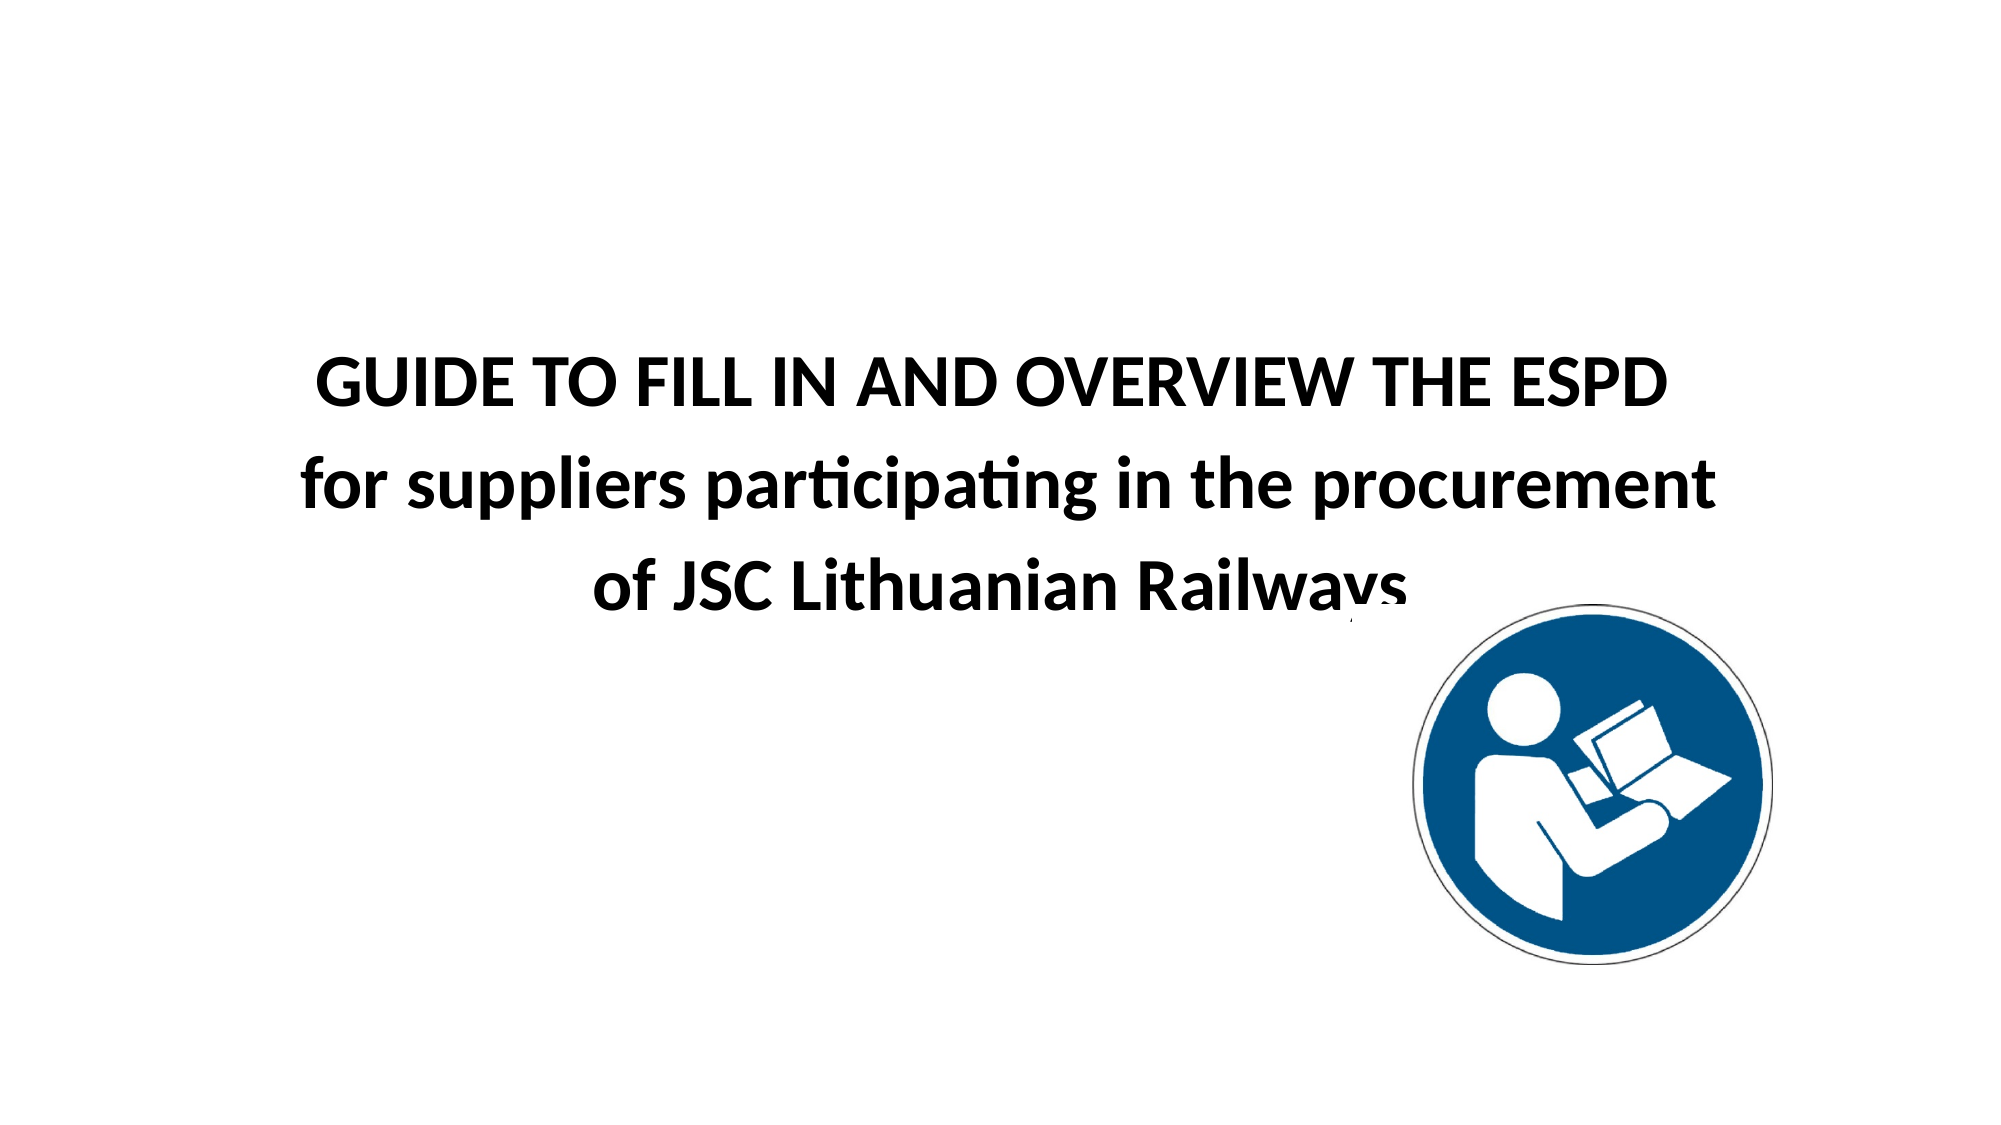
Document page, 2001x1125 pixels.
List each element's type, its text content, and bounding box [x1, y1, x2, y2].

list Guide TO FILL in AND OVERVIEW THE ESPD for suppliers participating in the procurement of JSC Lithuanian Railways [146, 334, 1872, 1049]
picture [1352, 603, 1833, 965]
